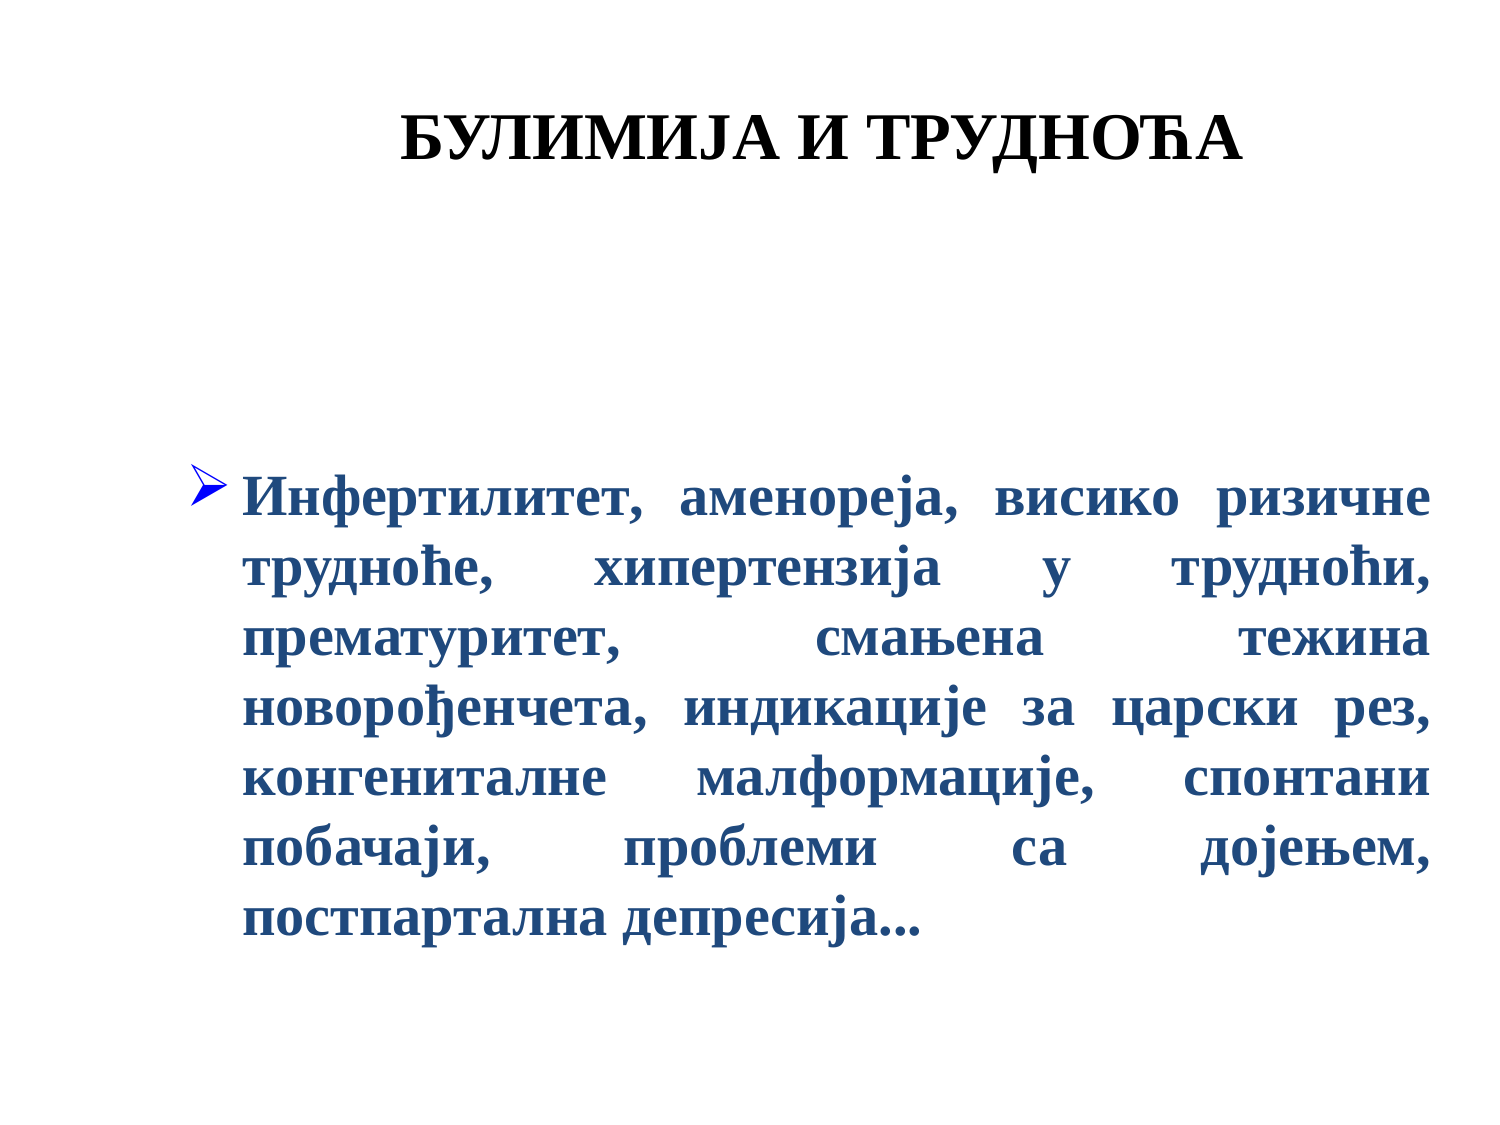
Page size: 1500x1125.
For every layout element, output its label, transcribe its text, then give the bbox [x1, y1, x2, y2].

list Инфертилитет, аменореја, висико ризичне трудноће, хипертензија у трудноћи, прематуритет, смањена тежина новорођенчета, индикације за царски рез, конгениталне малформације, спонтани побачаји, проблеми са дојењем, постпартална депресија... [171, 450, 1447, 1125]
title БУЛИМИЈА И ТРУДНОЋА [183, 78, 1462, 188]
